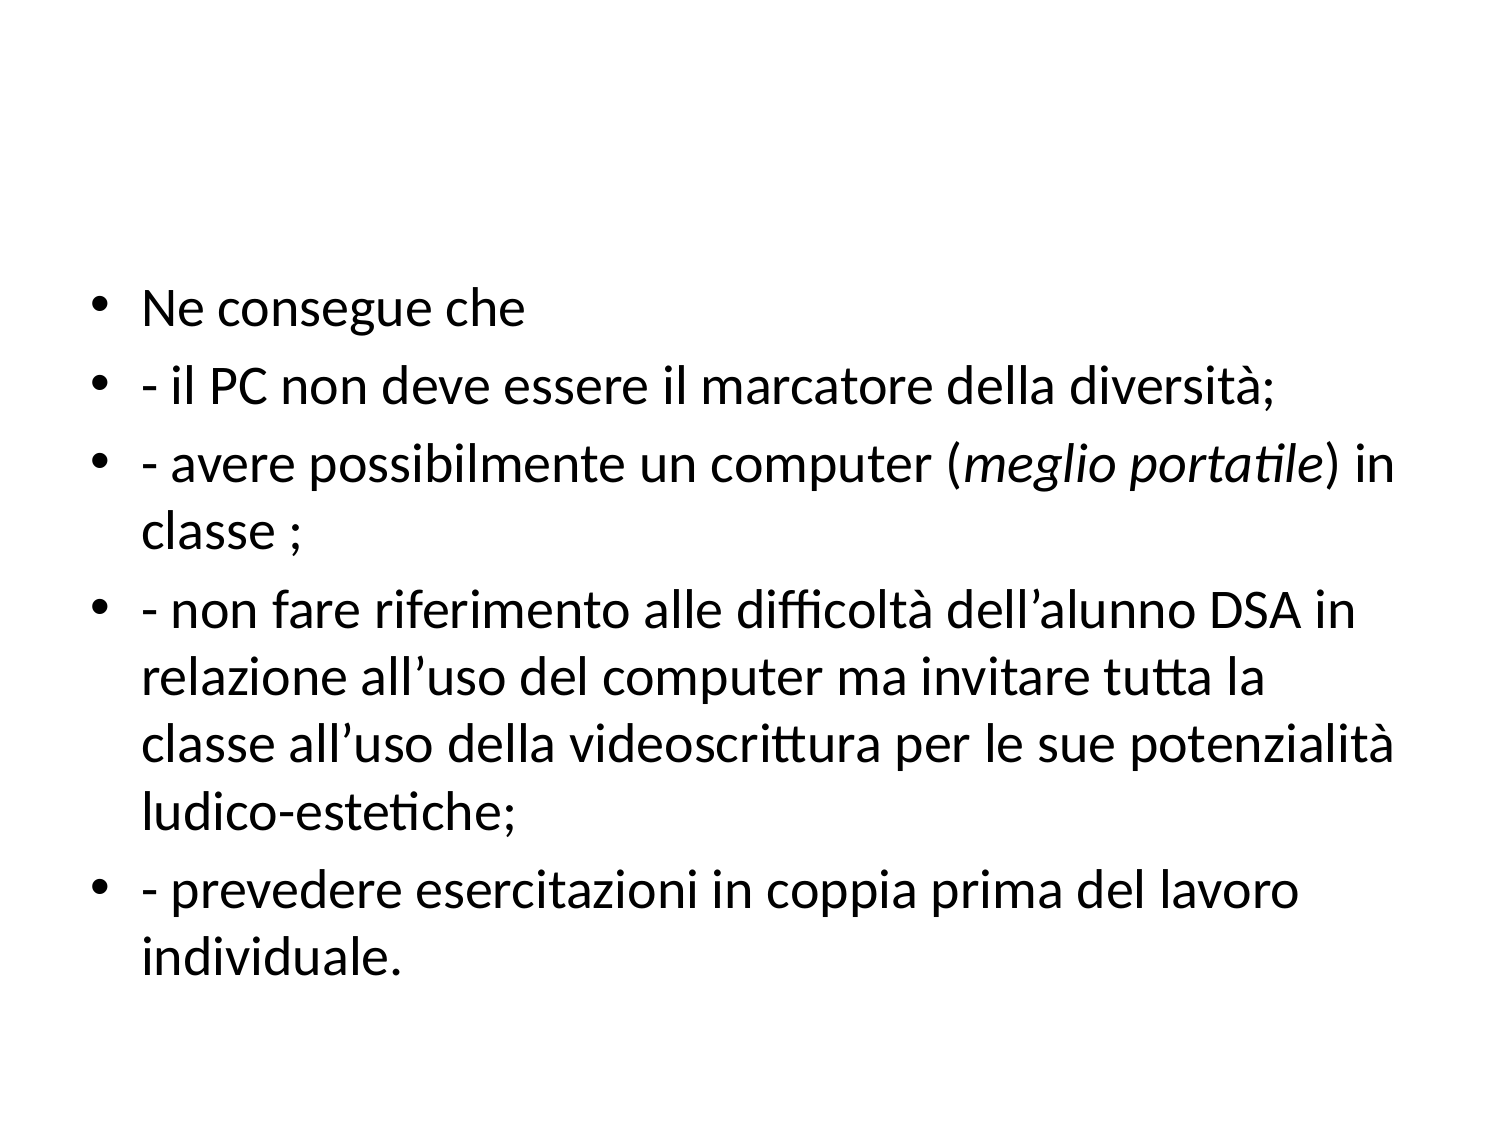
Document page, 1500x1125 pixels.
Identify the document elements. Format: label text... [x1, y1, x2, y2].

list Ne consegue che - il PC non deve essere il marcatore della diversità; - avere possibilmente un computer (meglio portatile) in classe ; - non fare riferimento alle difficoltà dell’alunno DSA in relazione all’uso del computer ma invitare tutta la classe all’uso della videoscrittura per le sue potenzialità ludico-estetiche; - prevedere esercitazioni in coppia prima del lavoro individuale. [75, 262, 1425, 1005]
